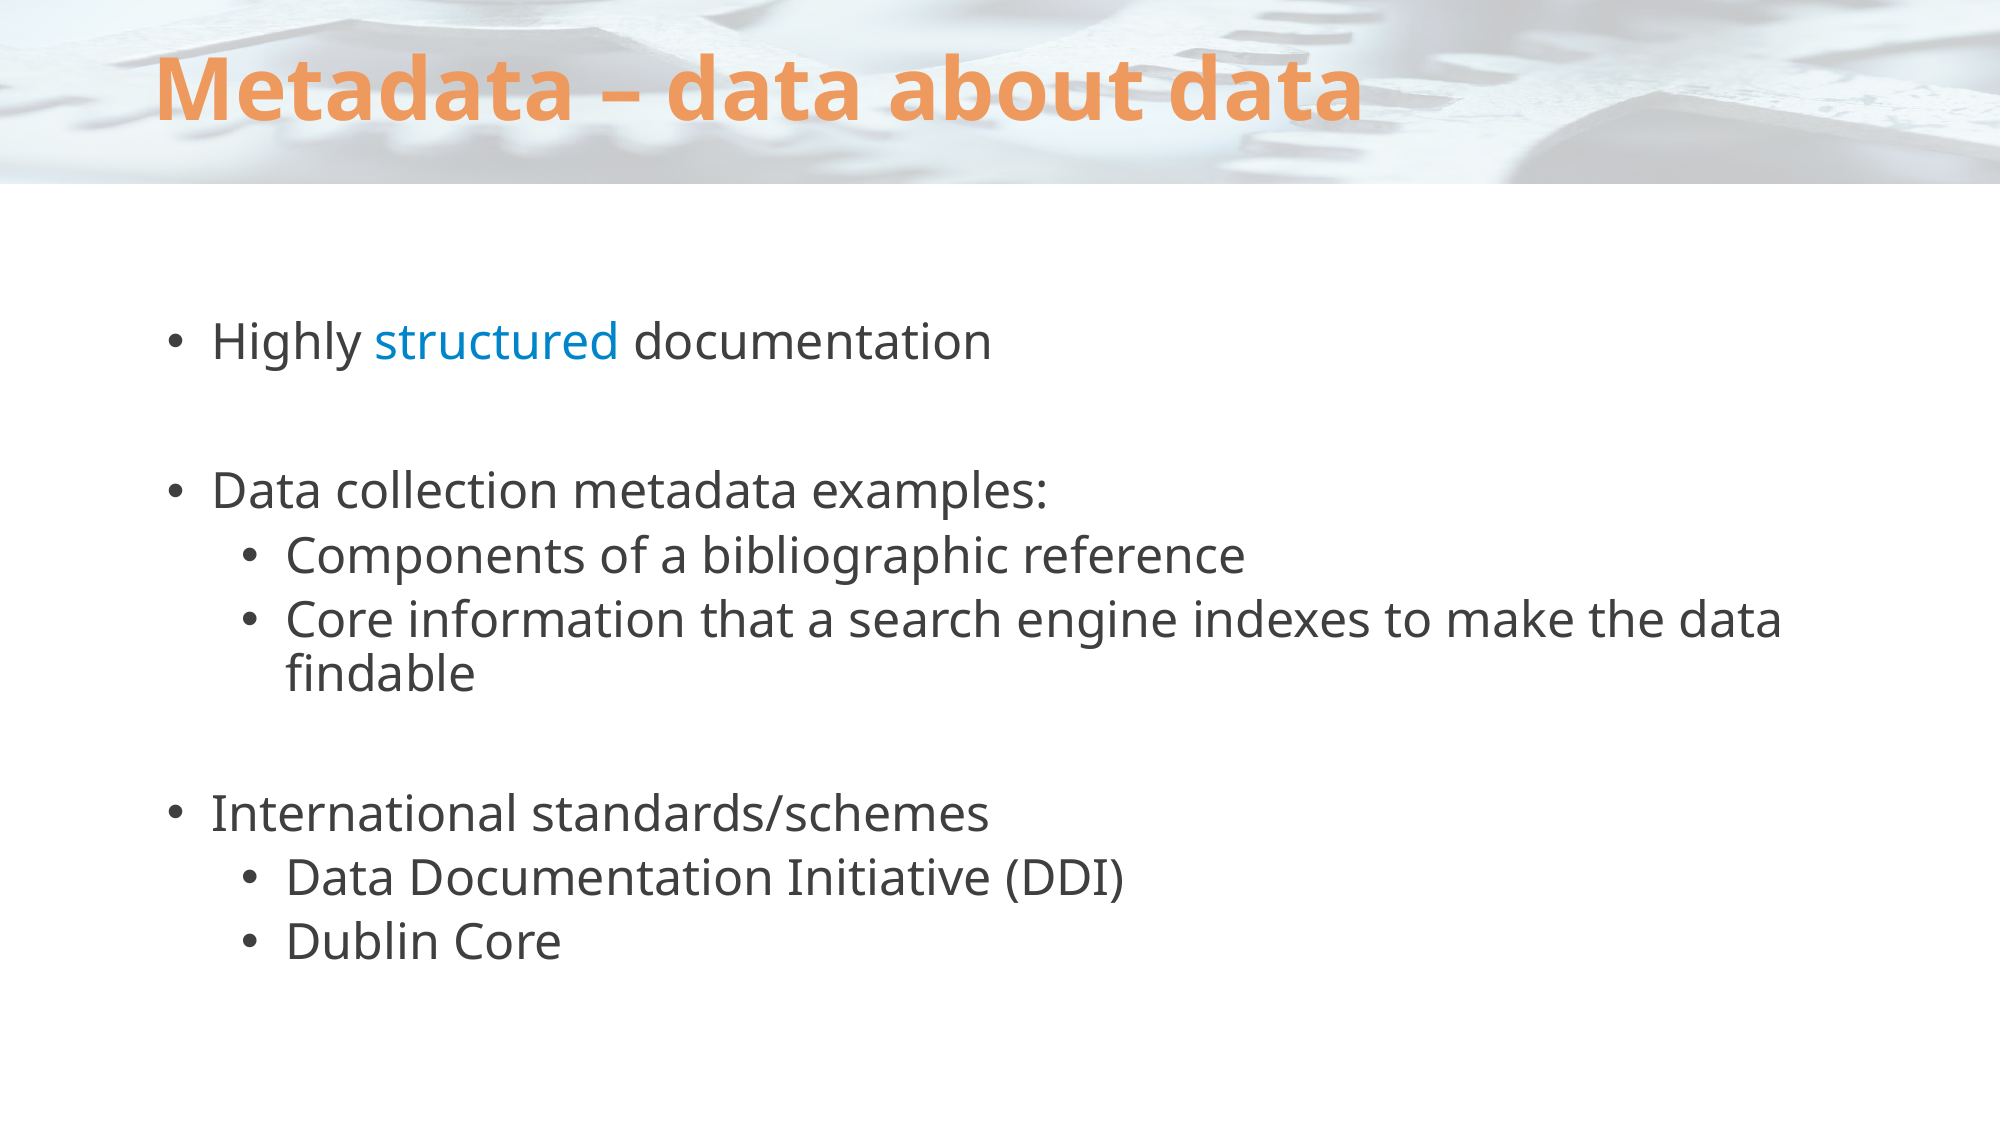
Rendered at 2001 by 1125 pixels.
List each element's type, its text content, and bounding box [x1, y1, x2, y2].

title Metadata – data about data [137, 29, 1863, 155]
list Highly structured documentation Data collection metadata examples: Components of a bibliographic reference Core information that a search engine indexes to make the data findable International standards/schemes Data Documentation Initiative (DDI) Dublin Core [137, 308, 1863, 1023]
